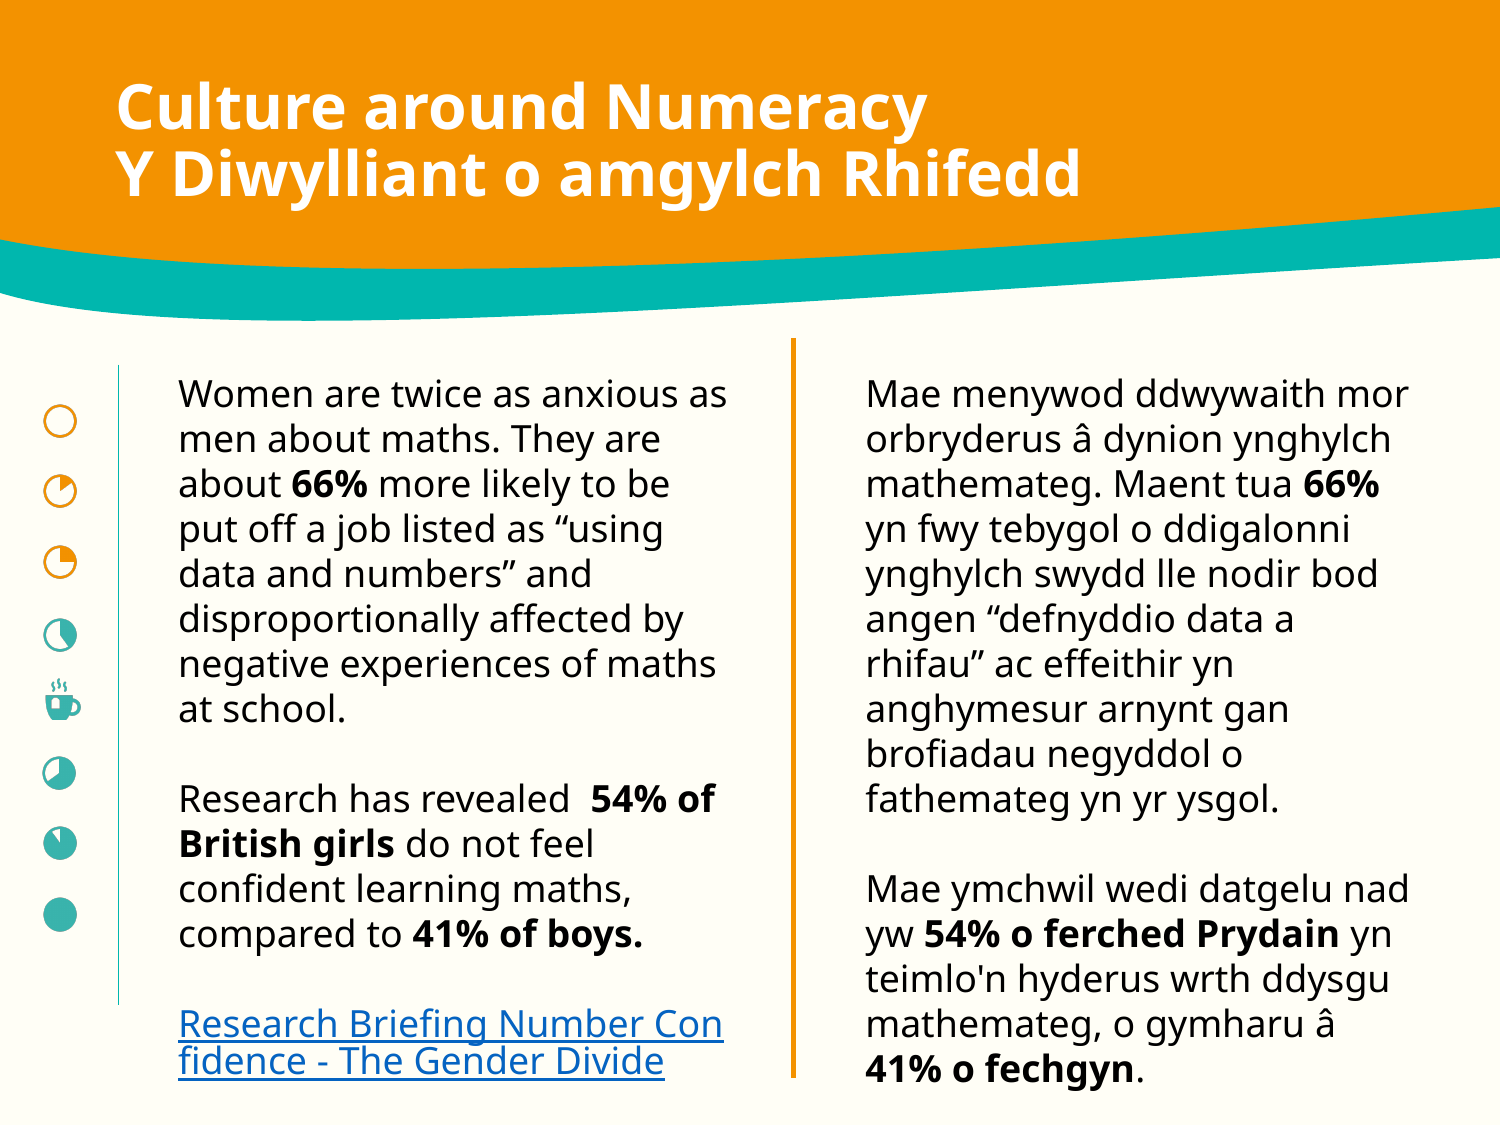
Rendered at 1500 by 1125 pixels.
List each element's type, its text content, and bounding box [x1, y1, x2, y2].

picture [39, 614, 81, 656]
text_box Mae menywod ddwywaith mor orbryderus â dynion ynghylch mathemateg. Maent tua 66% yn fwy tebygol o ddigalonni ynghylch swydd lle nodir bod angen “defnyddio data a rhifau” ac effeithir yn anghymesur arnynt gan brofiadau negyddol o fathemateg yn yr ysgol. Mae ymchwil wedi datgelu nad yw 54% o ferched Prydain yn teimlo'n hyderus wrth ddysgu mathemateg, o gymharu â 41% o fechgyn. [850, 362, 1438, 1098]
picture [38, 752, 80, 794]
picture [39, 541, 81, 583]
text_box Women are twice as anxious as men about maths. They are about 66% more likely to be put off a job listed as “using data and numbers” and disproportionally affected by negative experiences of maths at school. Research has revealed 54% of British girls do not feel confident learning maths, compared to 41% of boys. Research Briefing Number Confidence - The Gender Divide [163, 362, 750, 1059]
picture [36, 672, 90, 726]
list Culture around Numeracy Y Diwylliant o amgylch Rhifedd [100, 67, 1411, 258]
picture [39, 893, 81, 936]
picture [39, 470, 81, 512]
picture [39, 822, 81, 864]
picture [39, 400, 81, 442]
